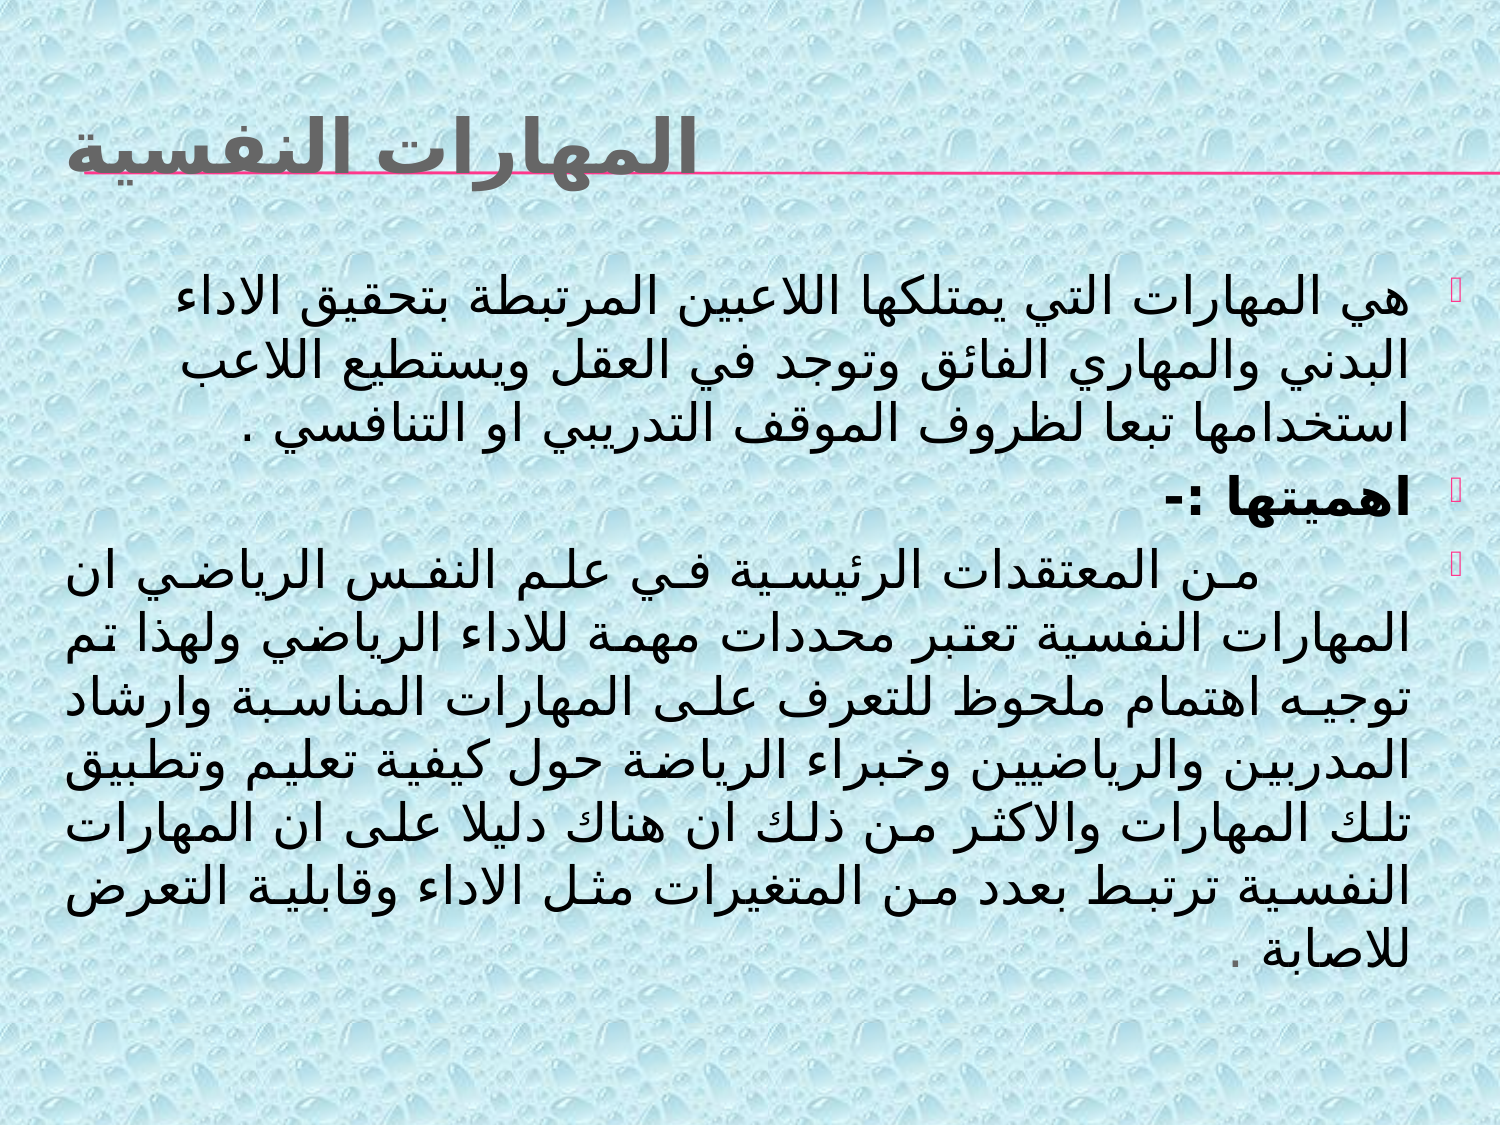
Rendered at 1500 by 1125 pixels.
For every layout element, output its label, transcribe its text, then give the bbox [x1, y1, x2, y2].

title المهارات النفسية [50, 75, 1475, 213]
list هي المهارات التي يمتلكها اللاعبين المرتبطة بتحقيق الاداء البدني والمهاري الفائق وتوجد في العقل ويستطيع اللاعب استخدامها تبعا لظروف الموقف التدريبي او التنافسي . اهميتها :- من المعتقدات الرئيسية في علم النفس الرياضي ان المهارات النفسية تعتبر محددات مهمة للاداء الرياضي ولهذا تم توجيه اهتمام ملحوظ للتعرف على المهارات المناسبة وارشاد المدربين والرياضيين وخبراء الرياضة حول كيفية تعليم وتطبيق تلك المهارات والاكثر من ذلك ان هناك دليلا على ان المهارات النفسية ترتبط بعدد من المتغيرات مثل الاداء وقابلية التعرض للاصابة . [50, 254, 1475, 998]
